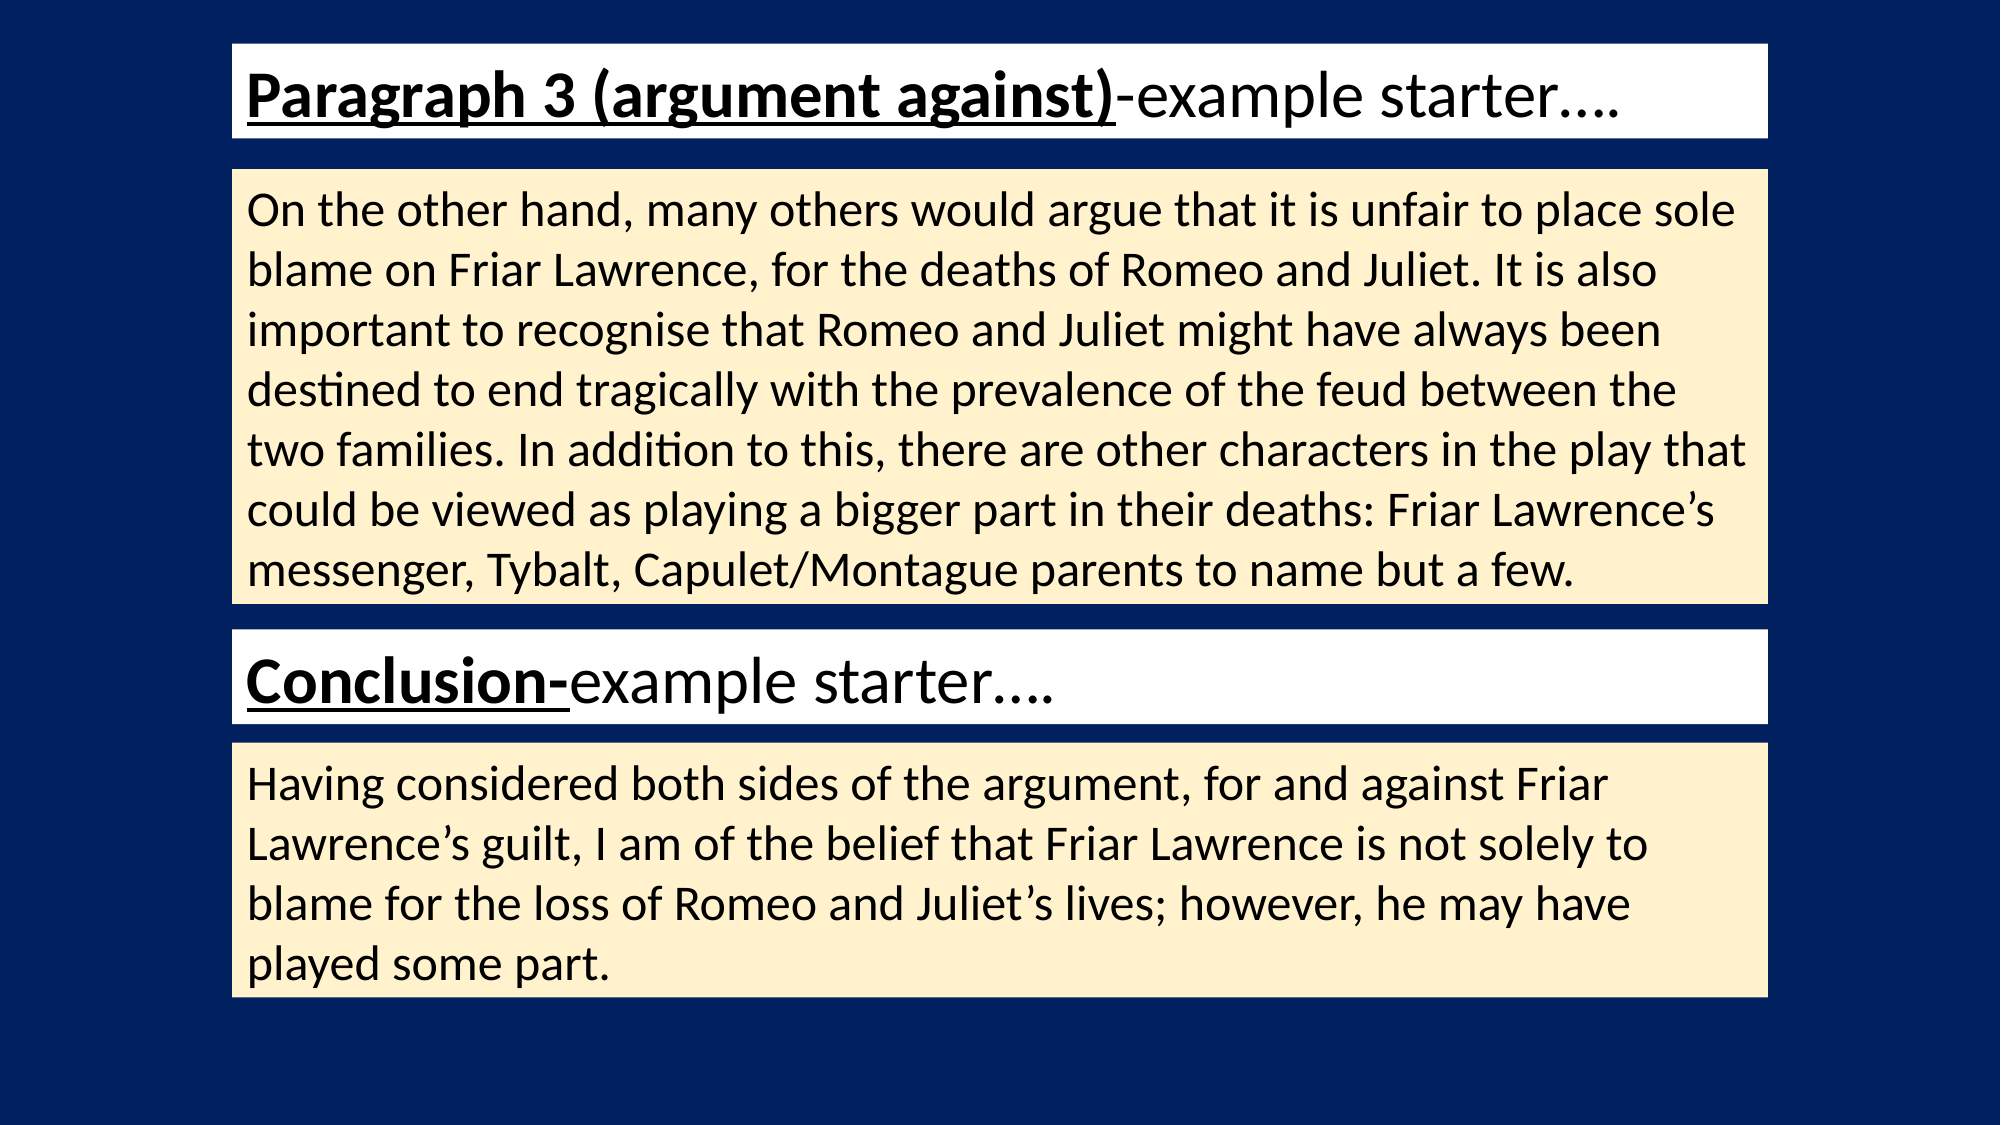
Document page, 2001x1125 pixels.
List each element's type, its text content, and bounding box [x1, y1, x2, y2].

text_box Conclusion-example starter…. [232, 629, 1768, 725]
text_box Having considered both sides of the argument, for and against Friar Lawrence’s guilt, I am of the belief that Friar Lawrence is not solely to blame for the loss of Romeo and Juliet’s lives; however, he may have played some part. [232, 742, 1768, 998]
text_box On the other hand, many others would argue that it is unfair to place sole blame on Friar Lawrence, for the deaths of Romeo and Juliet. It is also important to recognise that Romeo and Juliet might have always been destined to end tragically with the prevalence of the feud between the two families. In addition to this, there are other characters in the play that could be viewed as playing a bigger part in their deaths: Friar Lawrence’s messenger, Tybalt, Capulet/Montague parents to name but a few. [232, 169, 1768, 604]
text_box Paragraph 3 (argument against)-example starter…. [232, 43, 1768, 139]
